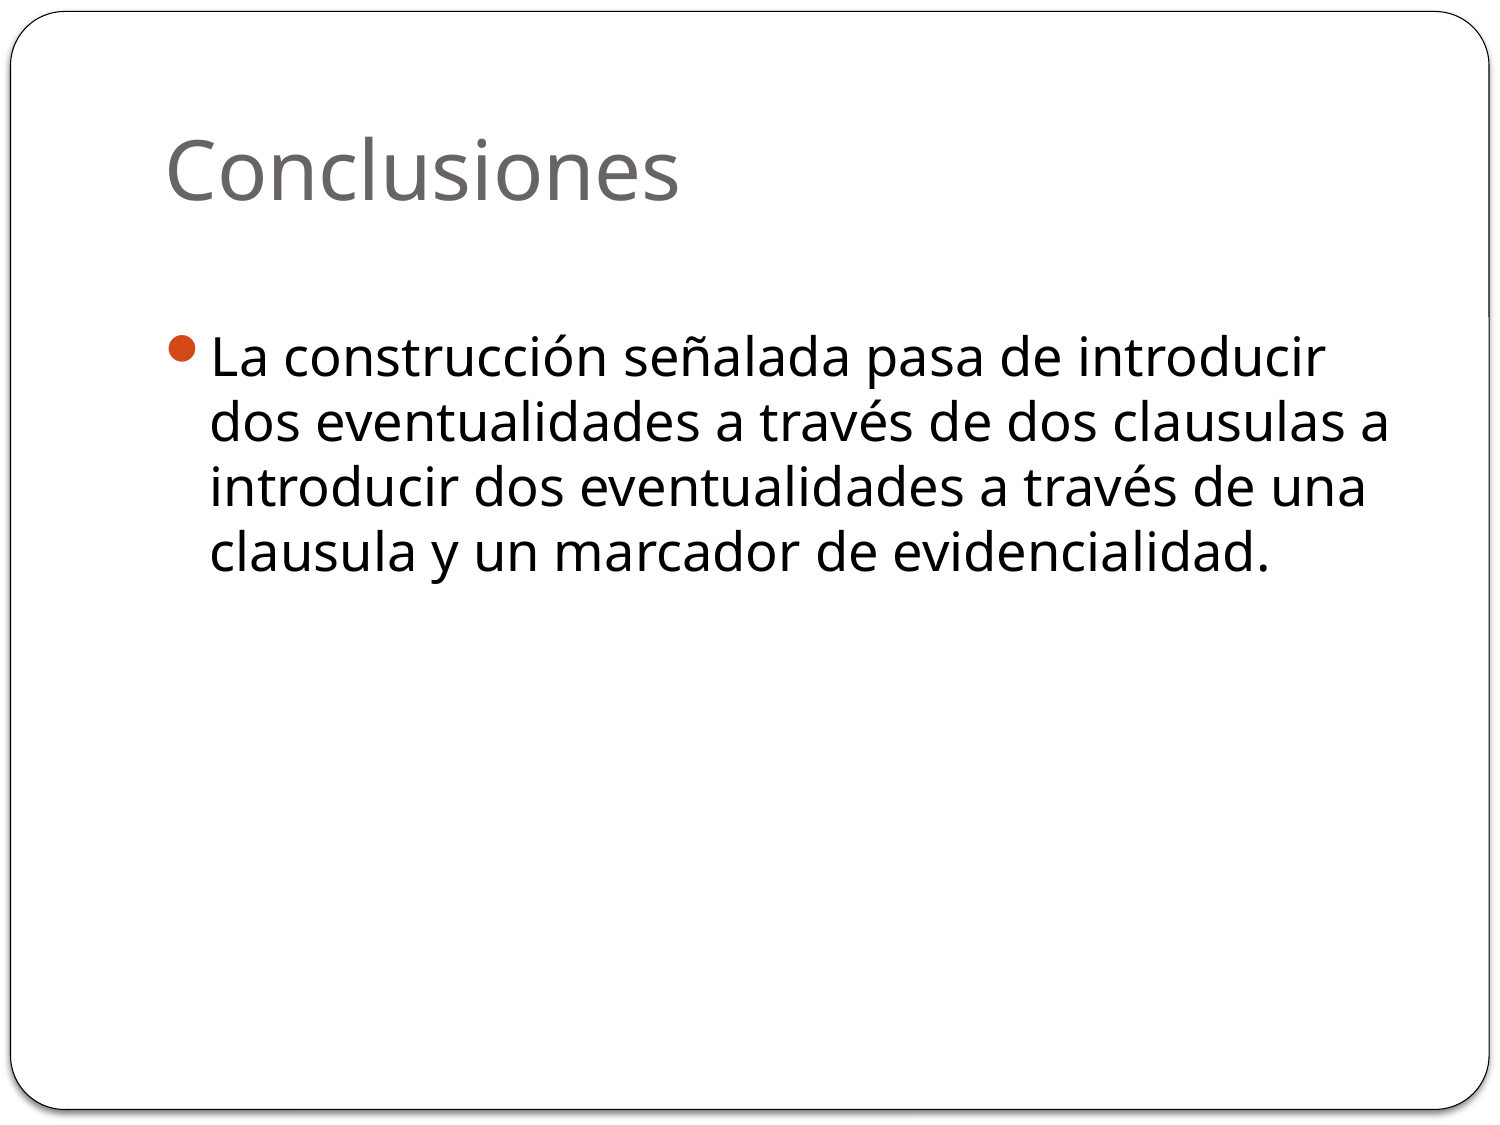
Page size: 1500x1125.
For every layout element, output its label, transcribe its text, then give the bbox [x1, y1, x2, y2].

title Conclusiones [150, 45, 1425, 233]
list La construcción señalada pasa de introducir dos eventualidades a través de dos clausulas a introducir dos eventualidades a través de una clausula y un marcador de evidencialidad. [150, 237, 1425, 988]
